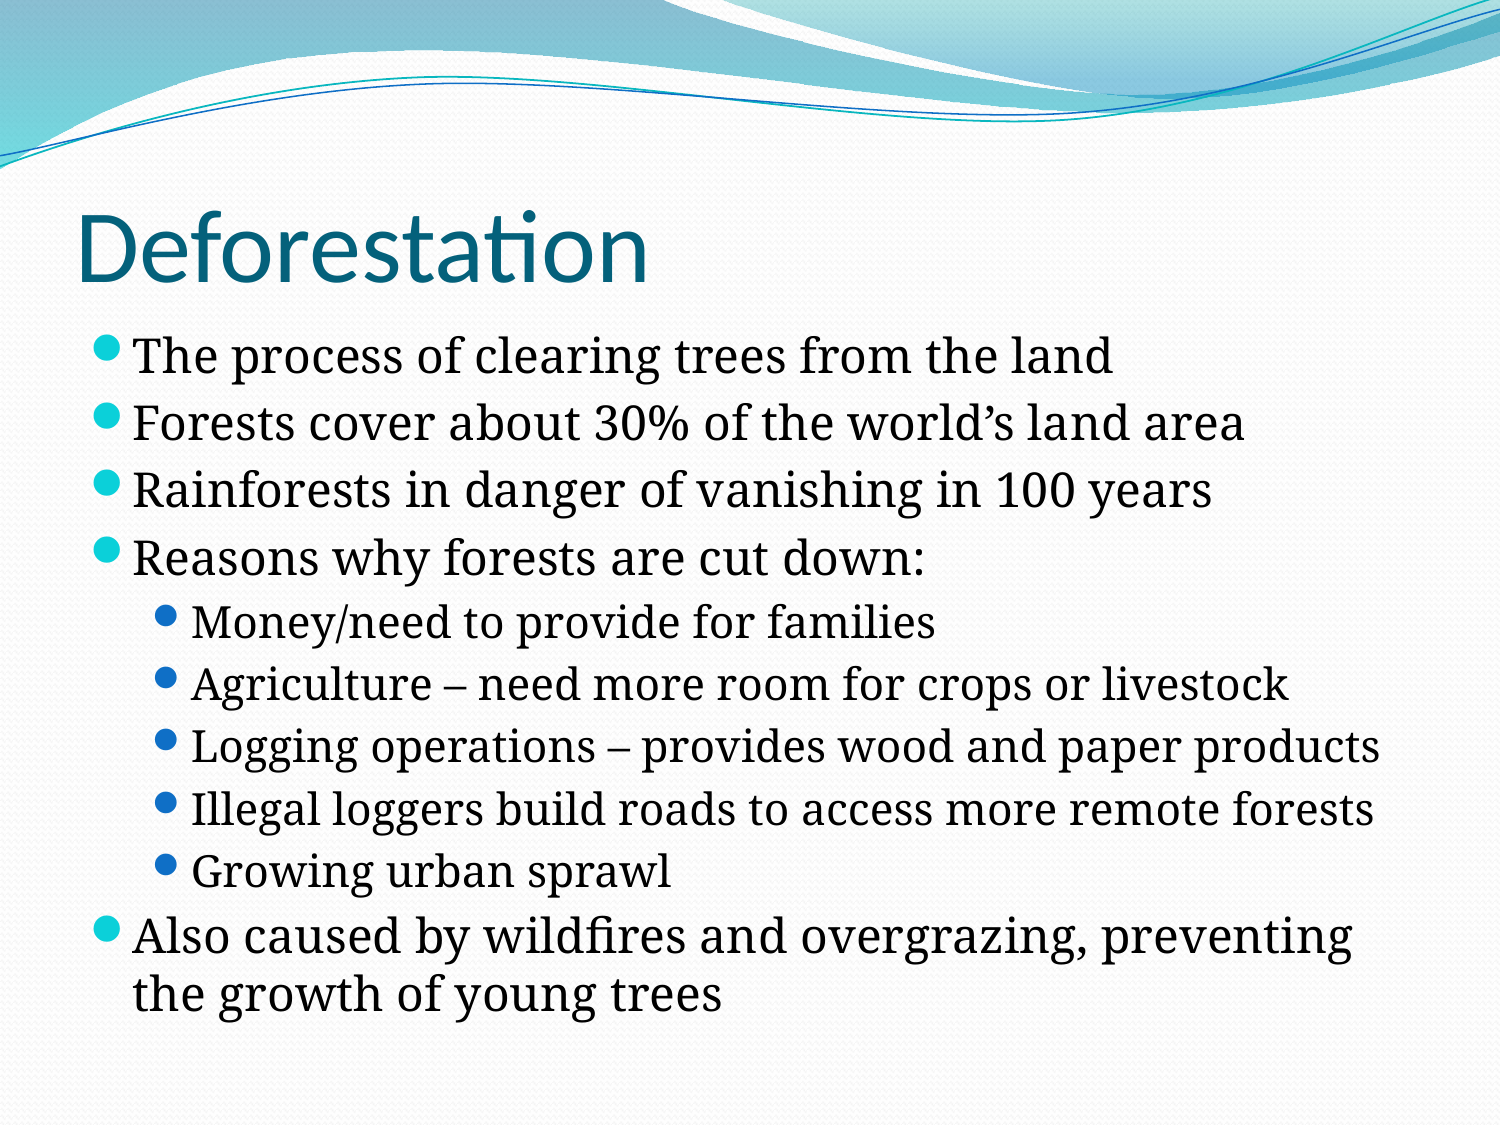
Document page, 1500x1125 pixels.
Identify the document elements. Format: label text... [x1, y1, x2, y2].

title Deforestation [75, 115, 1425, 303]
list The process of clearing trees from the land Forests cover about 30% of the world’s land area Rainforests in danger of vanishing in 100 years Reasons why forests are cut down: Money/need to provide for families Agriculture – need more room for crops or livestock Logging operations – provides wood and paper products Illegal loggers build roads to access more remote forests Growing urban sprawl Also caused by wildfires and overgrazing, preventing the growth of young trees [75, 317, 1425, 1038]
